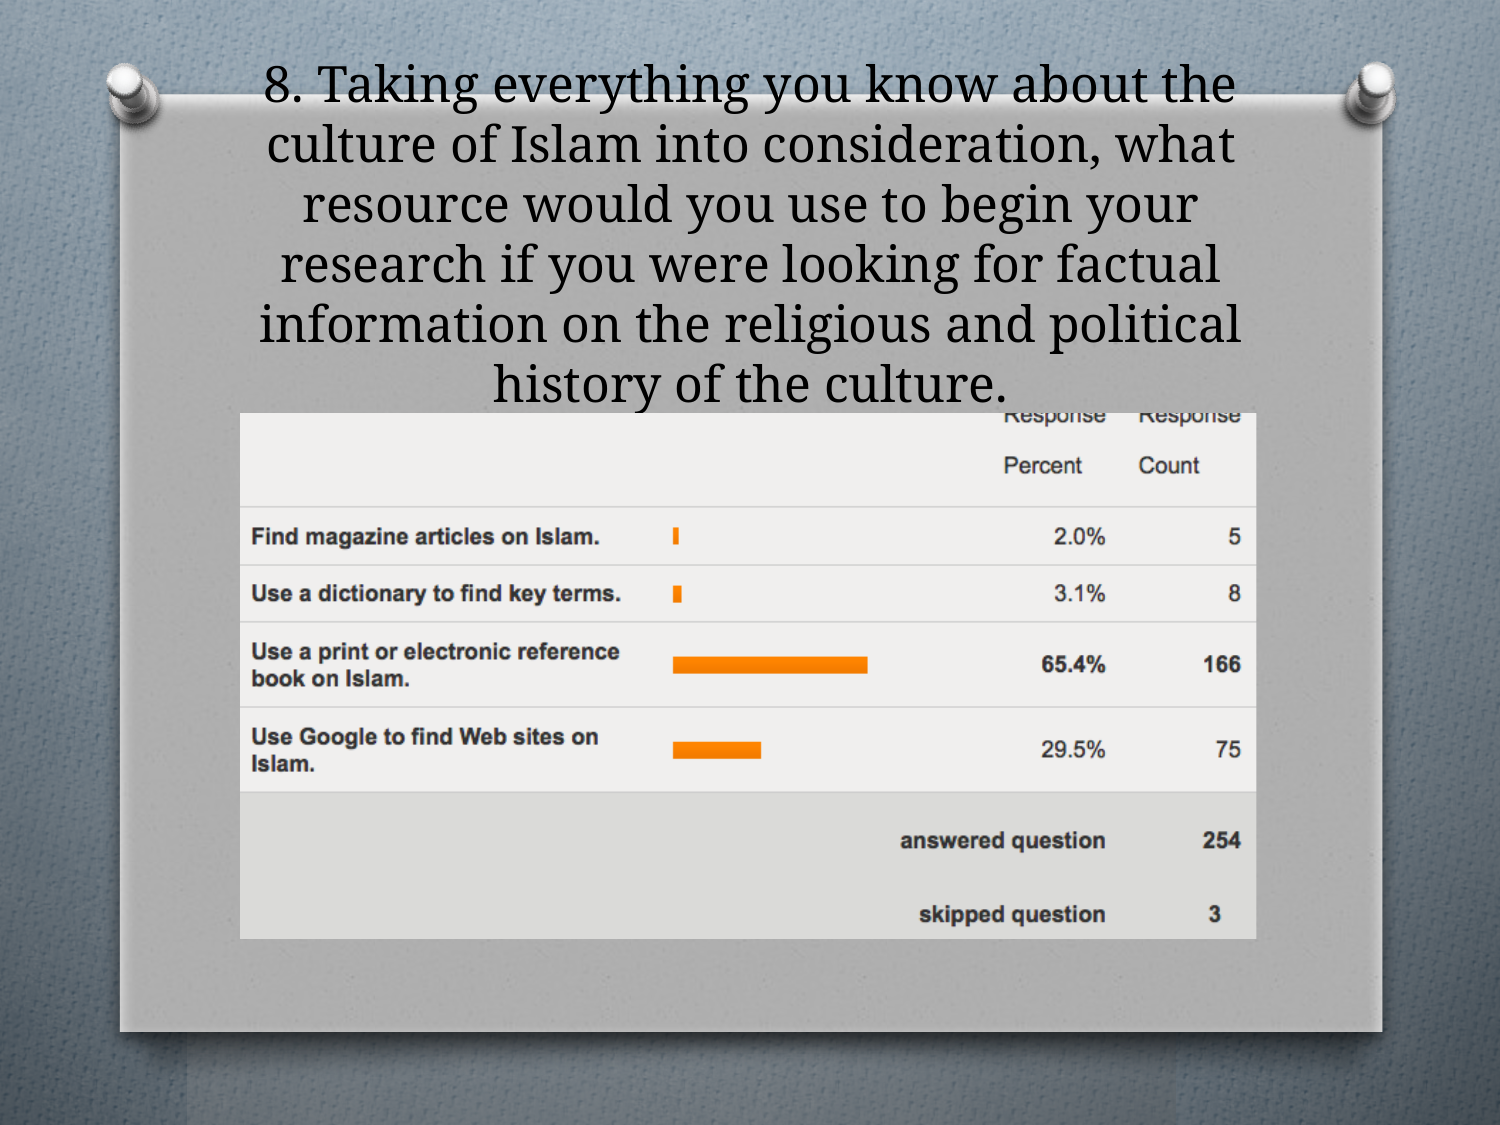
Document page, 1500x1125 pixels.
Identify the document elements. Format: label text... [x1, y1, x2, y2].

picture [1317, 35, 1439, 156]
title 8. Taking everything you know about the culture of Islam into consideration, what resource would you use to begin your research if you were looking for factual information on the religious and political history of the culture. [179, 134, 1323, 332]
picture [75, 29, 198, 153]
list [239, 413, 1257, 939]
